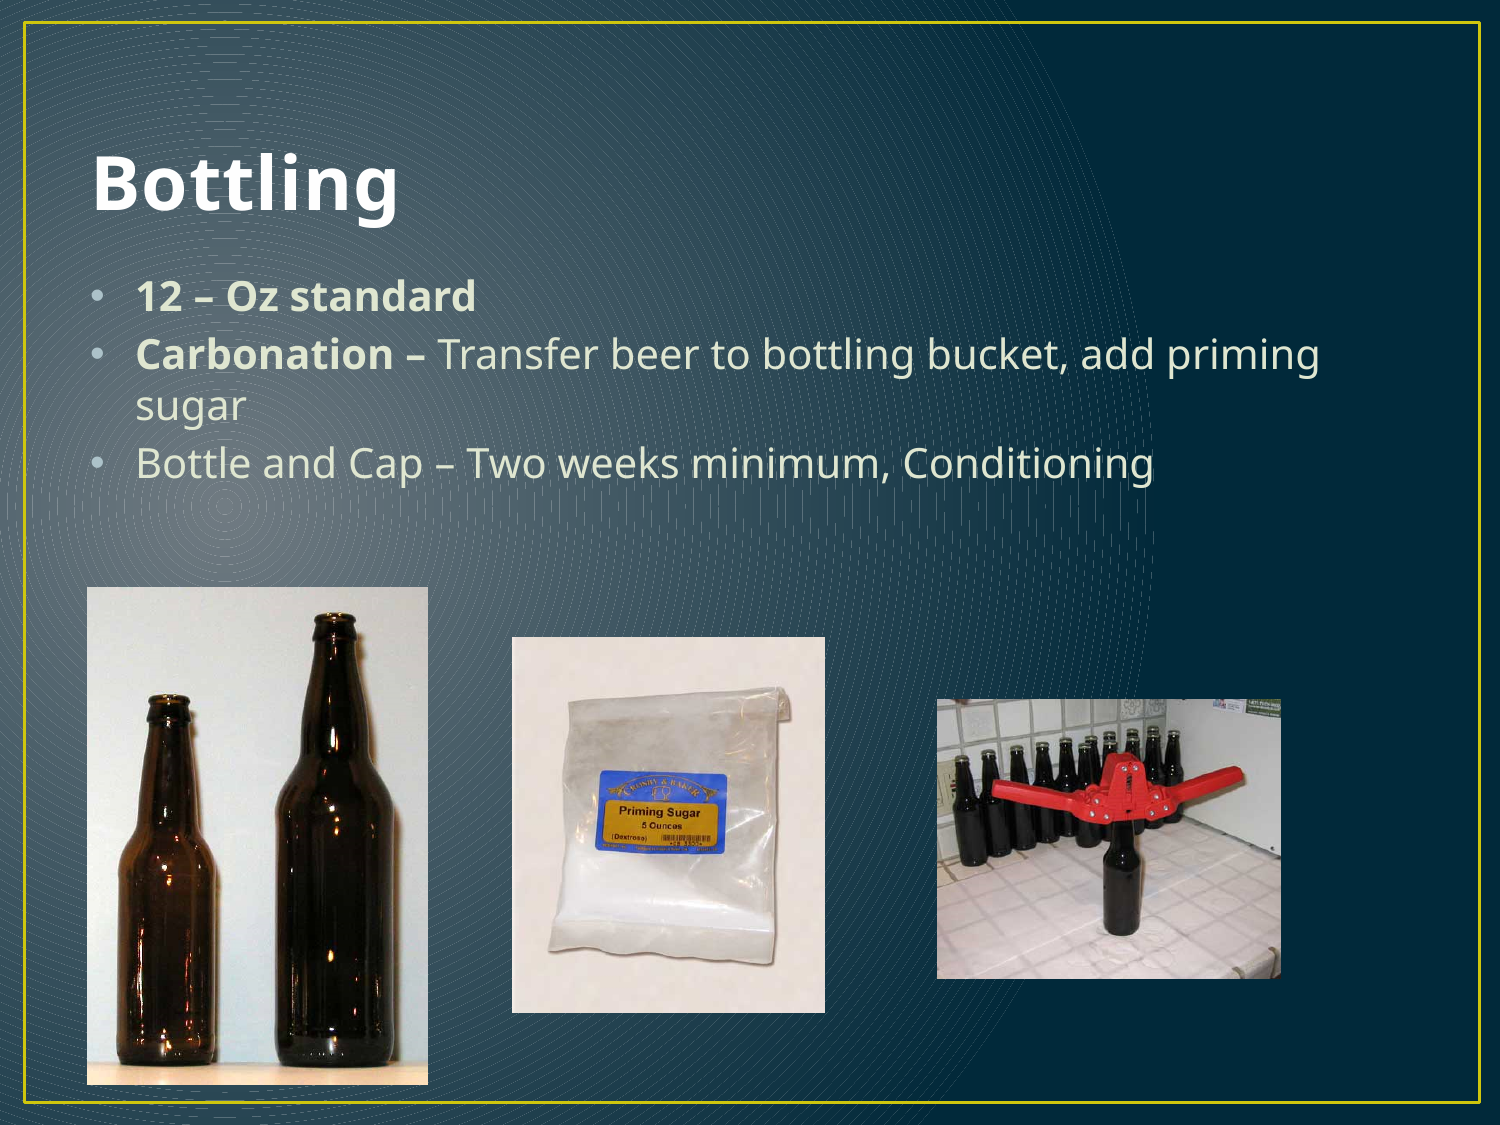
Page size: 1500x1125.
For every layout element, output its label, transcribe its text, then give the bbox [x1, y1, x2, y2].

list 12 – Oz standard Carbonation – Transfer beer to bottling bucket, add priming sugar Bottle and Cap – Two weeks minimum, Conditioning [75, 262, 1425, 1005]
picture [937, 699, 1280, 980]
picture [512, 637, 826, 1013]
picture [87, 587, 428, 1085]
title Bottling [75, 45, 1425, 233]
